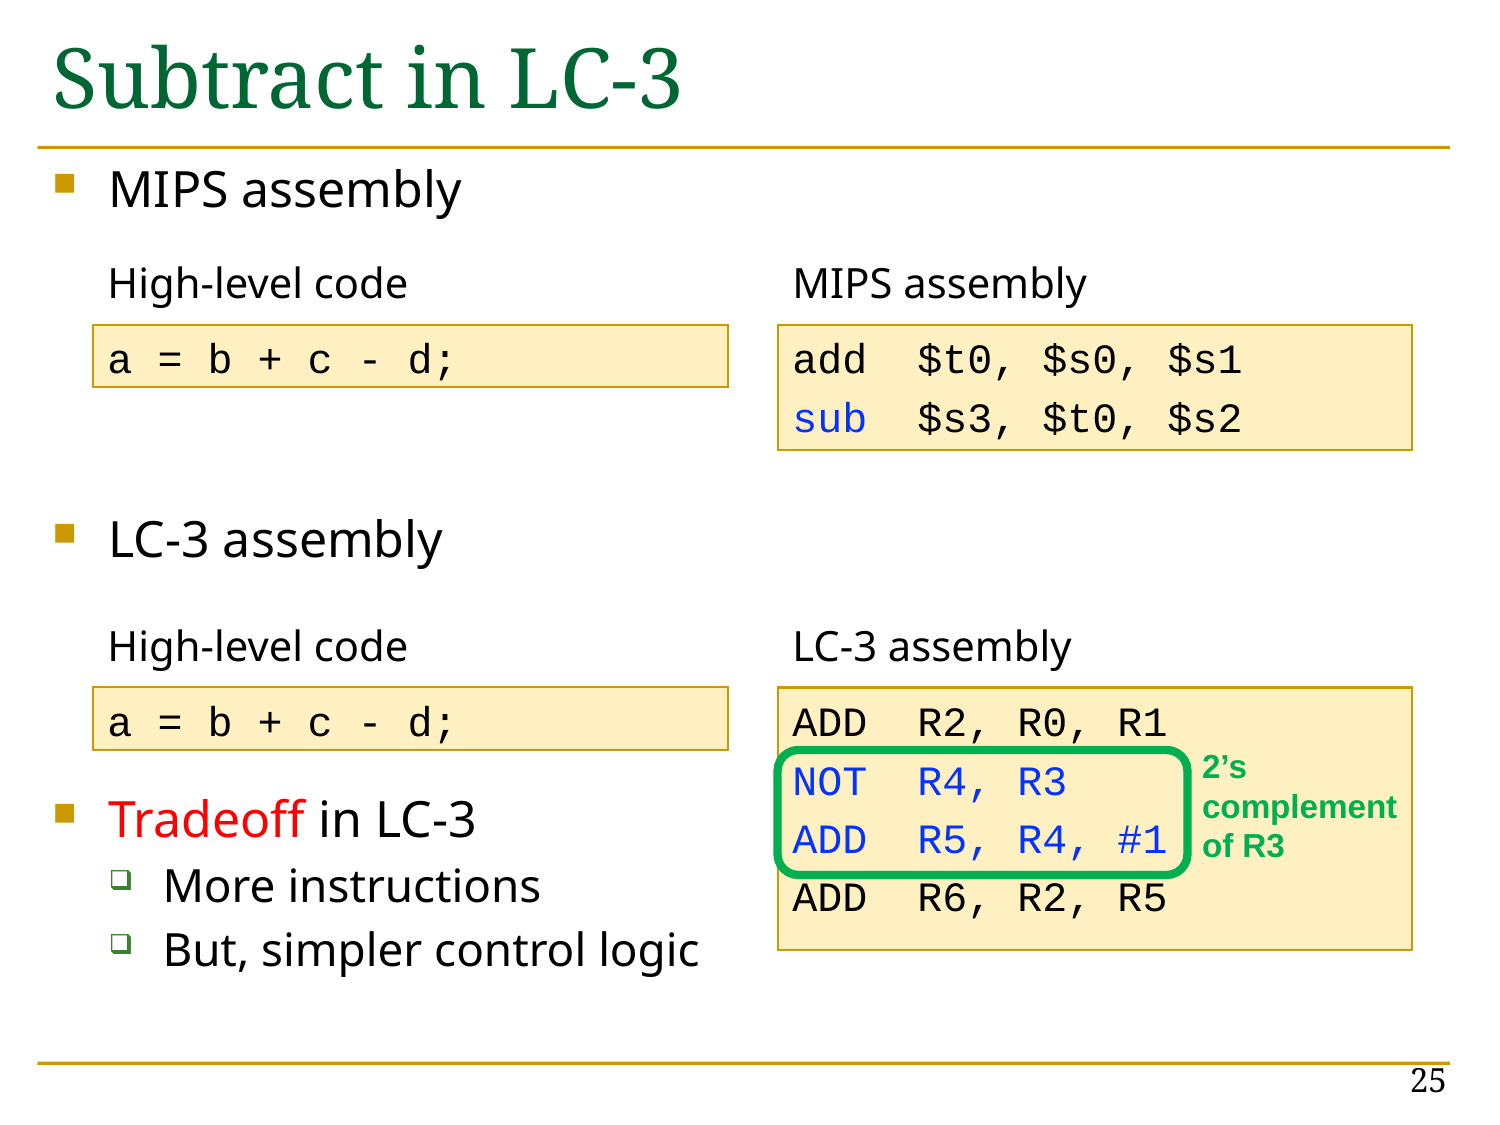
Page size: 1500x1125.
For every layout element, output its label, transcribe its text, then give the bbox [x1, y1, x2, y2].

text_box LC-3 assembly [777, 612, 1413, 688]
text_box High-level code [92, 612, 728, 688]
text_box ADD R2, R0, R1 NOT R4, R3 ADD R5, R4, #1 ADD R6, R2, R5 [777, 882, 1413, 950]
text_box a = b + c - d; [92, 688, 728, 750]
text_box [777, 737, 1426, 876]
text_box add $t0, $s0, $s1 sub $s3, $t0, $s2 [777, 325, 1413, 450]
text_box High-level code [92, 249, 728, 325]
text_box ADD R2, R0, R1 NOT R4, R3 ADD R5, R4, #1 ADD R6, R2, R5 [777, 688, 1413, 736]
slide_number 25 [1111, 1036, 1462, 1112]
text_box MIPS assembly [777, 249, 1413, 325]
text_box a = b + c - d; [92, 325, 728, 388]
list MIPS assembly LC-3 assembly Tradeoff in LC-3 More instructions But, simpler control logic [37, 149, 1450, 1063]
title Subtract in LC-3 [37, 0, 1450, 149]
